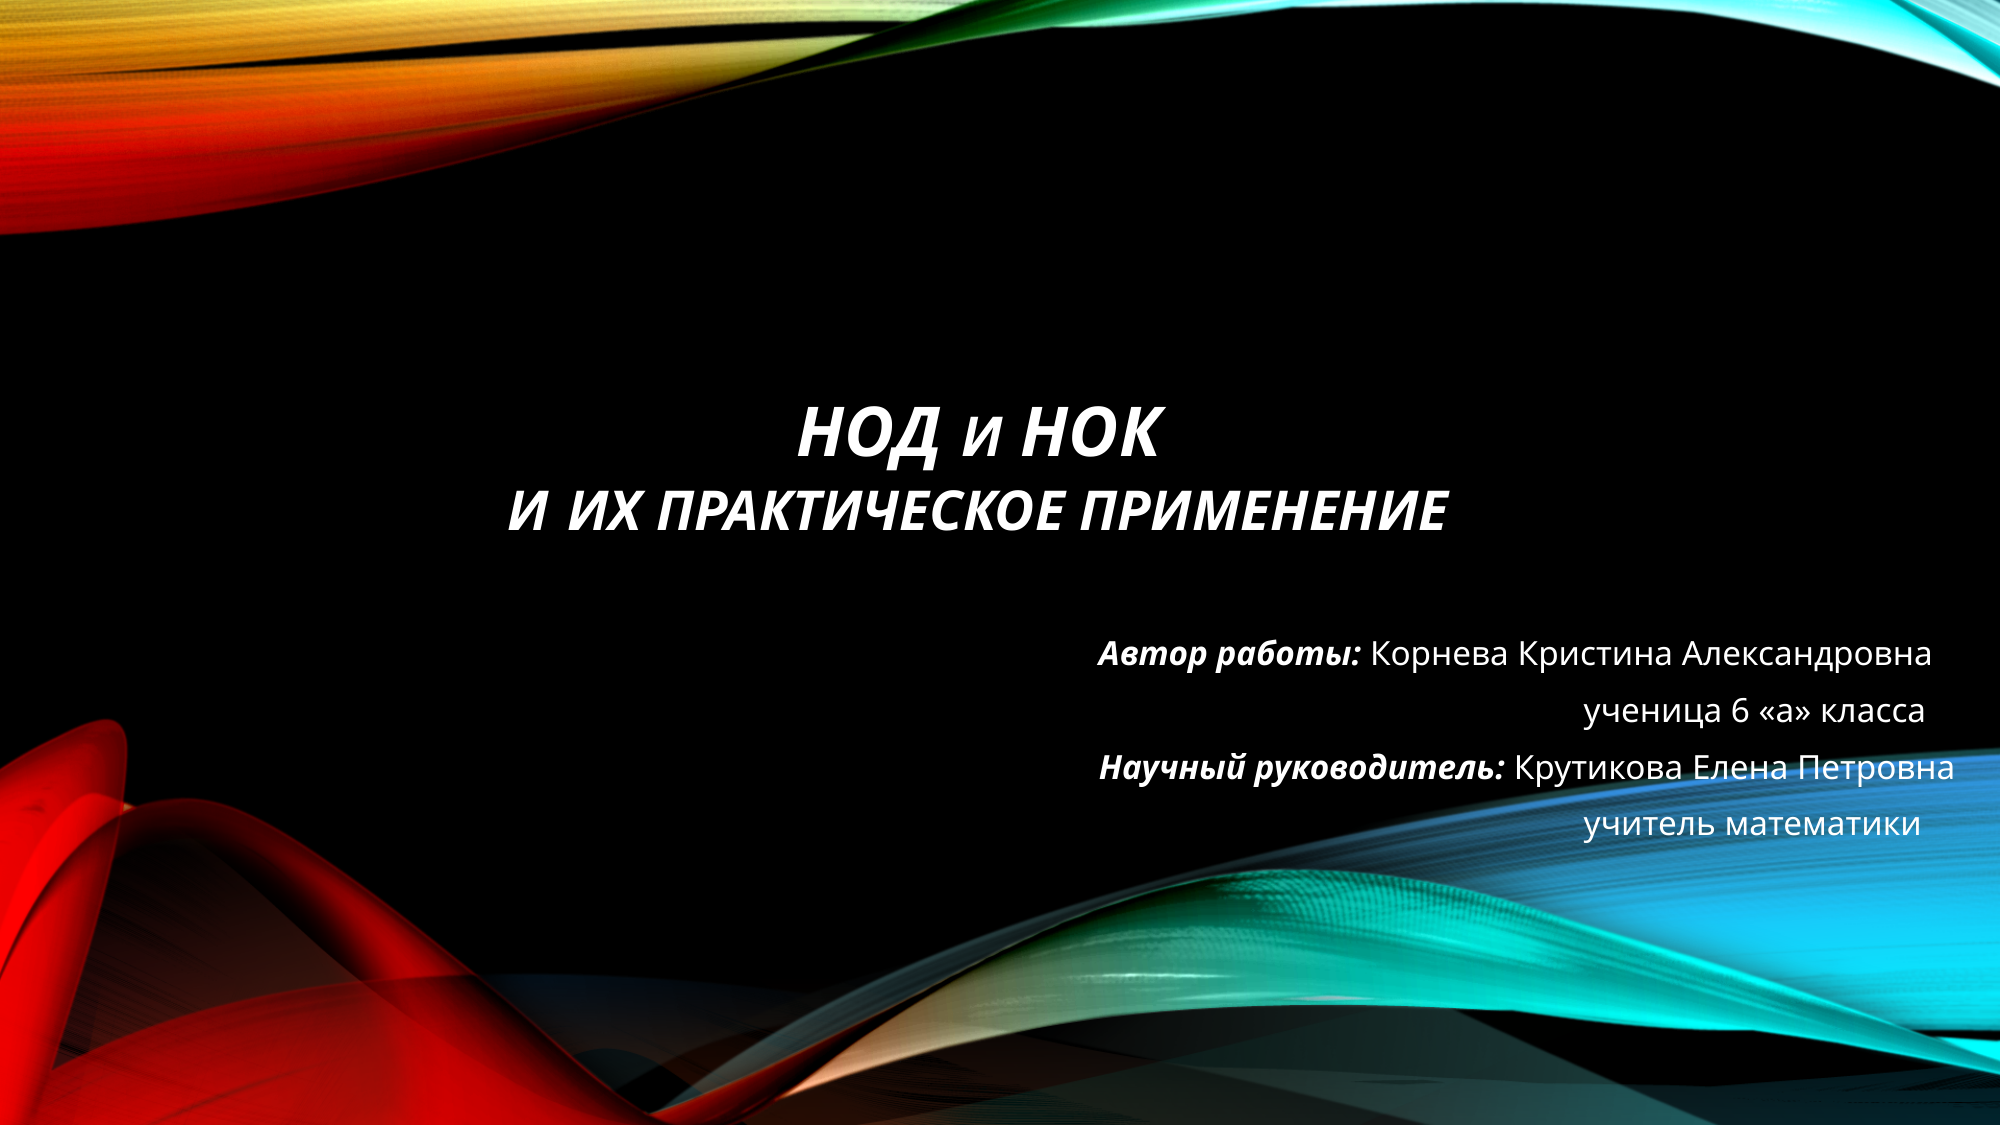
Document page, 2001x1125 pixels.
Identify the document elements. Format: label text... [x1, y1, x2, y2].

title Нод и НОК и их практическое применение [203, 389, 1754, 553]
subtitle Автор работы: Корнева Кристина Александровна ученица 6 «а» класса Научный руководитель: Крутикова Елена Петровна учитель математики [1083, 629, 1983, 883]
picture [0, 717, 2000, 1125]
picture [0, 0, 2000, 237]
